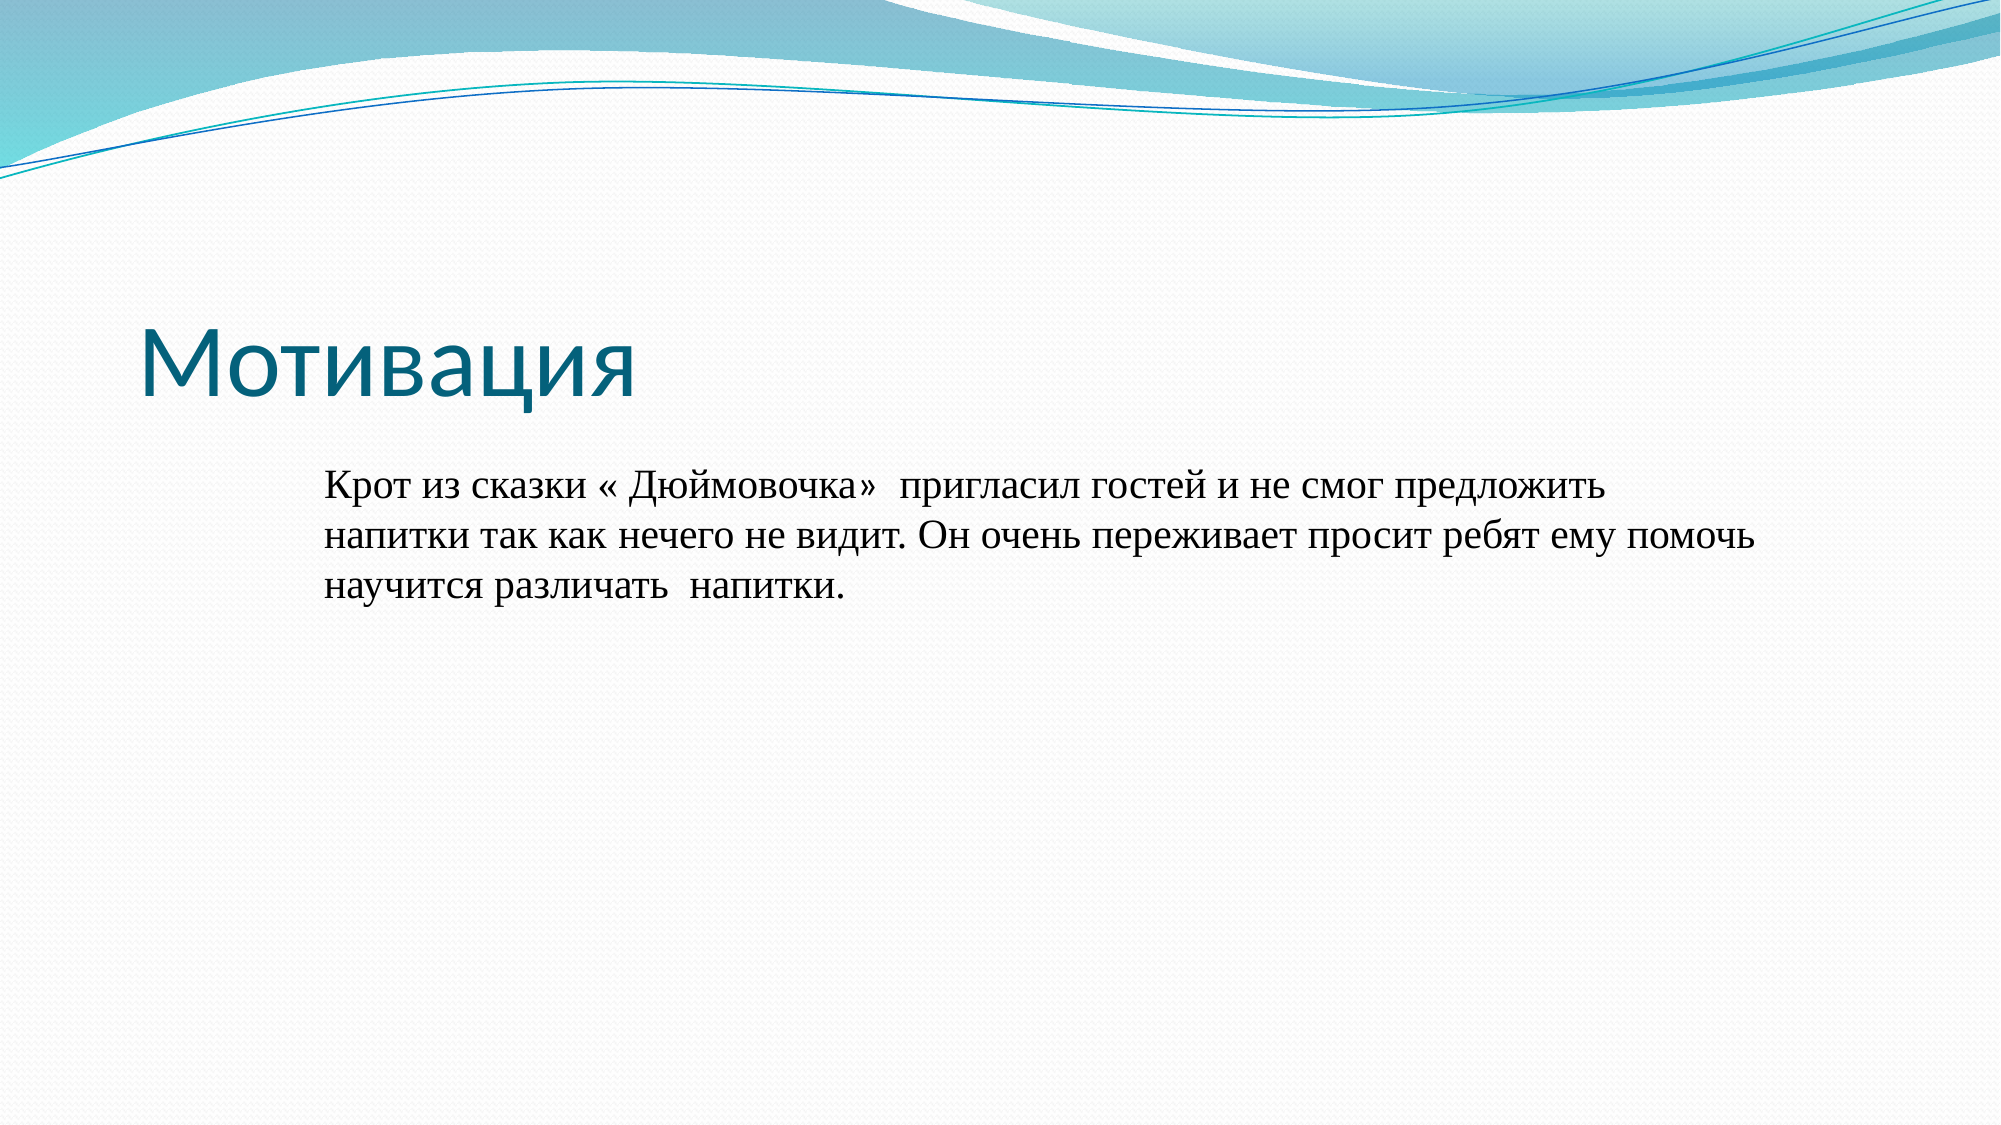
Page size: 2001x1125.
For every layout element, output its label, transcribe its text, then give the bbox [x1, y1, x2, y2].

text_box Крот из сказки « Дюймовочка» пригласил гостей и не смог предложить напитки так как нечего не видит. Он очень переживает просит ребят ему помочь научится различать напитки. [309, 199, 1773, 615]
title Мотивация [137, 59, 1842, 668]
